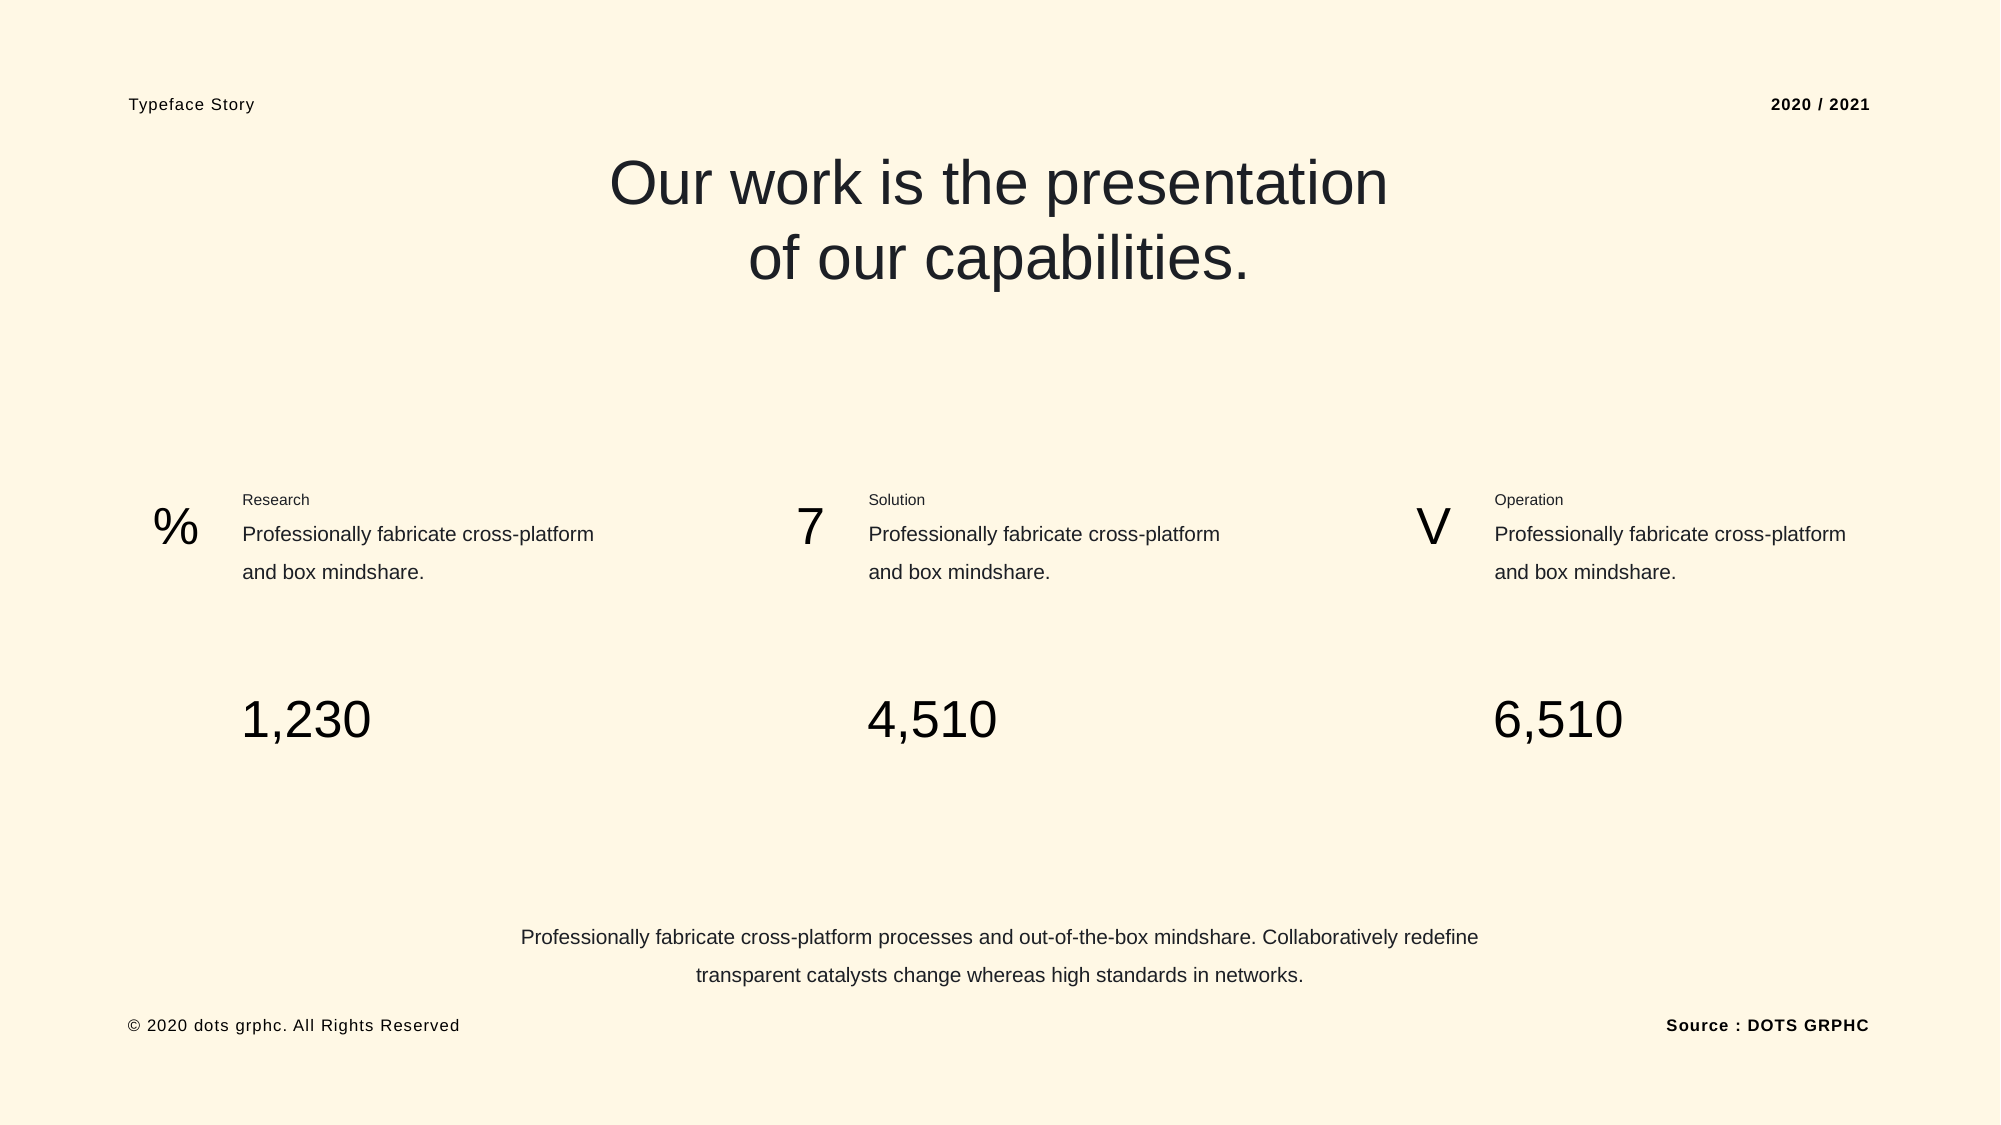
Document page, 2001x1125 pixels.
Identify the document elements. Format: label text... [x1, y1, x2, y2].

text_box 2020 / 2021 [1688, 86, 1885, 122]
text_box 6,510 [1493, 654, 1624, 749]
text_box 4,510 [867, 654, 998, 749]
text_box Professionally fabricate cross-platform processes and out-of-the-box mindshare. Collaboratively redefine transparent catalysts change whereas high standards in networks. [520, 911, 1479, 987]
text_box Typeface Story [72, 86, 311, 122]
text_box V [1416, 460, 1452, 555]
text_box © 2020 dots grphc. All Rights Reserved [113, 1007, 490, 1043]
text_box 7 [796, 460, 826, 555]
text_box % [152, 460, 200, 555]
text_box Source : DOTS GRPHC [1538, 1007, 1884, 1042]
text_box Solution Professionally fabricate cross-platform and box mindshare. [868, 480, 1221, 584]
text_box Our work is the presentation of our capabilities. [609, 142, 1391, 293]
text_box 1,230 [241, 654, 372, 749]
text_box Operation Professionally fabricate cross-platform and box mindshare. [1494, 480, 1847, 584]
text_box Research Professionally fabricate cross-platform and box mindshare. [242, 480, 595, 584]
